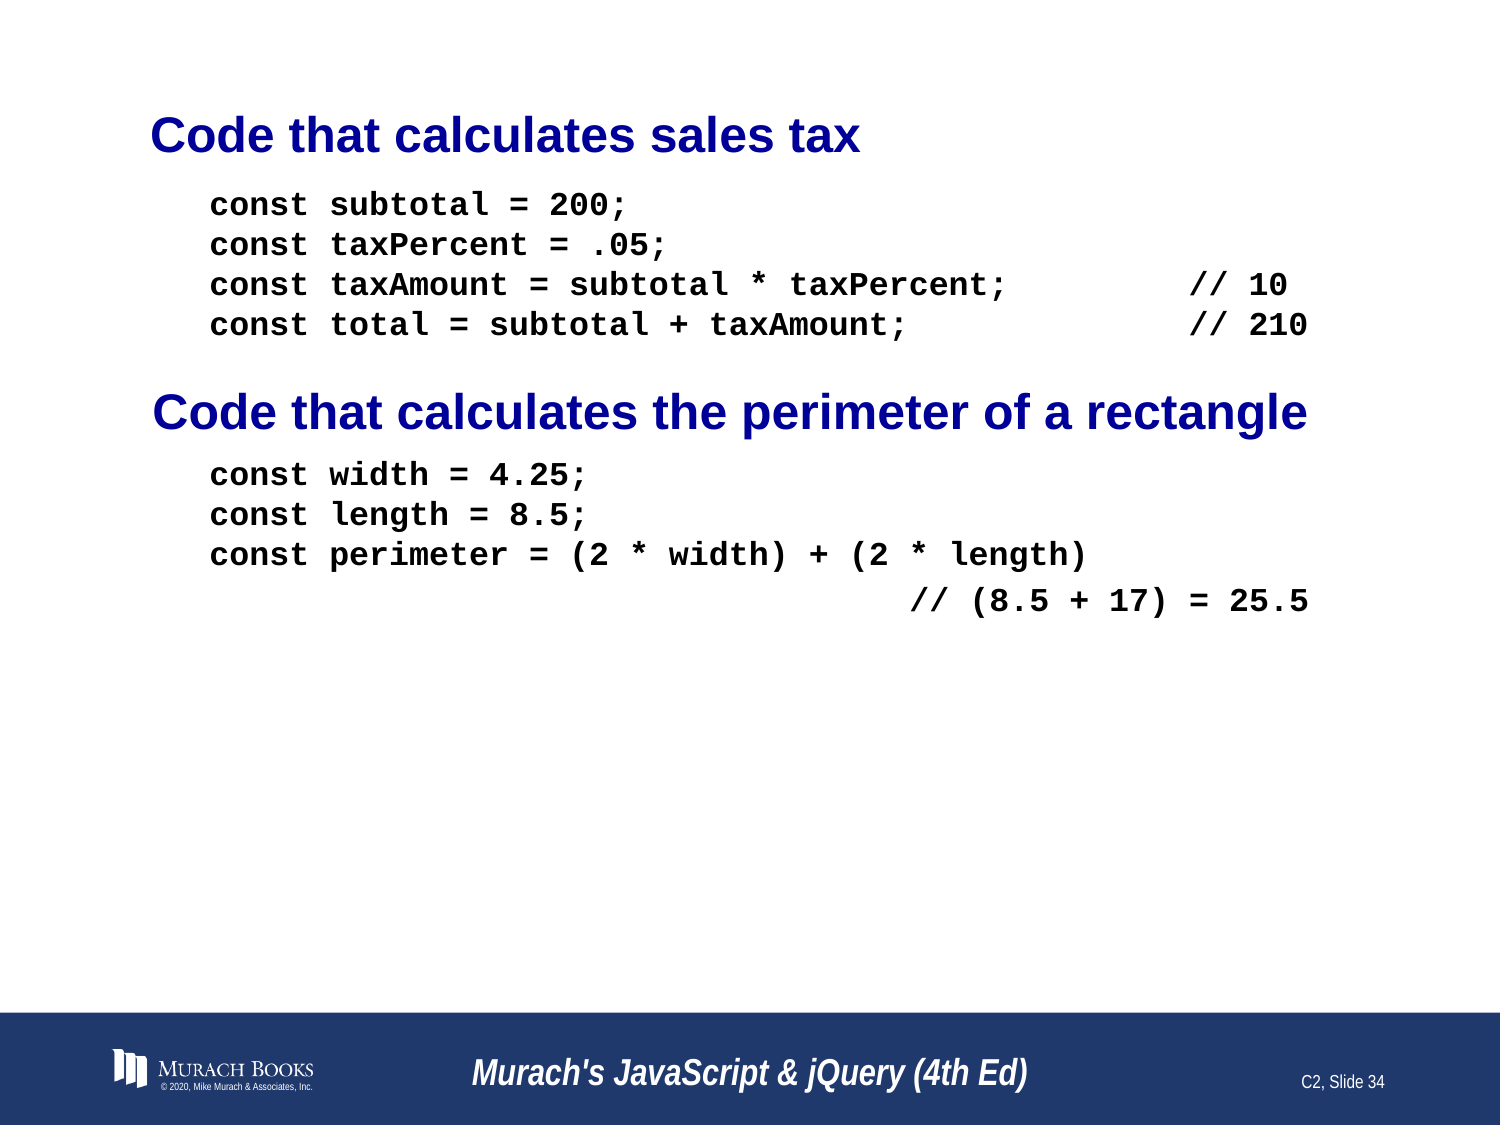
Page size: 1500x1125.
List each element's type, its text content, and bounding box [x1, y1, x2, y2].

slide_number C2, Slide 34 [1087, 1025, 1400, 1100]
title Code that calculates sales tax [150, 102, 1350, 164]
list const subtotal = 200; const taxPercent = .05; const taxAmount = subtotal * taxPercent; // 10 const total = subtotal + taxAmount; // 210 Code that calculates the perimeter of a rectangle const width = 4.25; const length = 8.5; const perimeter = (2 * width) + (2 * length) // (8.5 + 17) = 25.5 [137, 174, 1350, 975]
footer © 2020, Mike Murach & Associates, Inc. [12, 1025, 463, 1100]
slide_number Murach's JavaScript & jQuery (4th Ed) [463, 1025, 1050, 1100]
